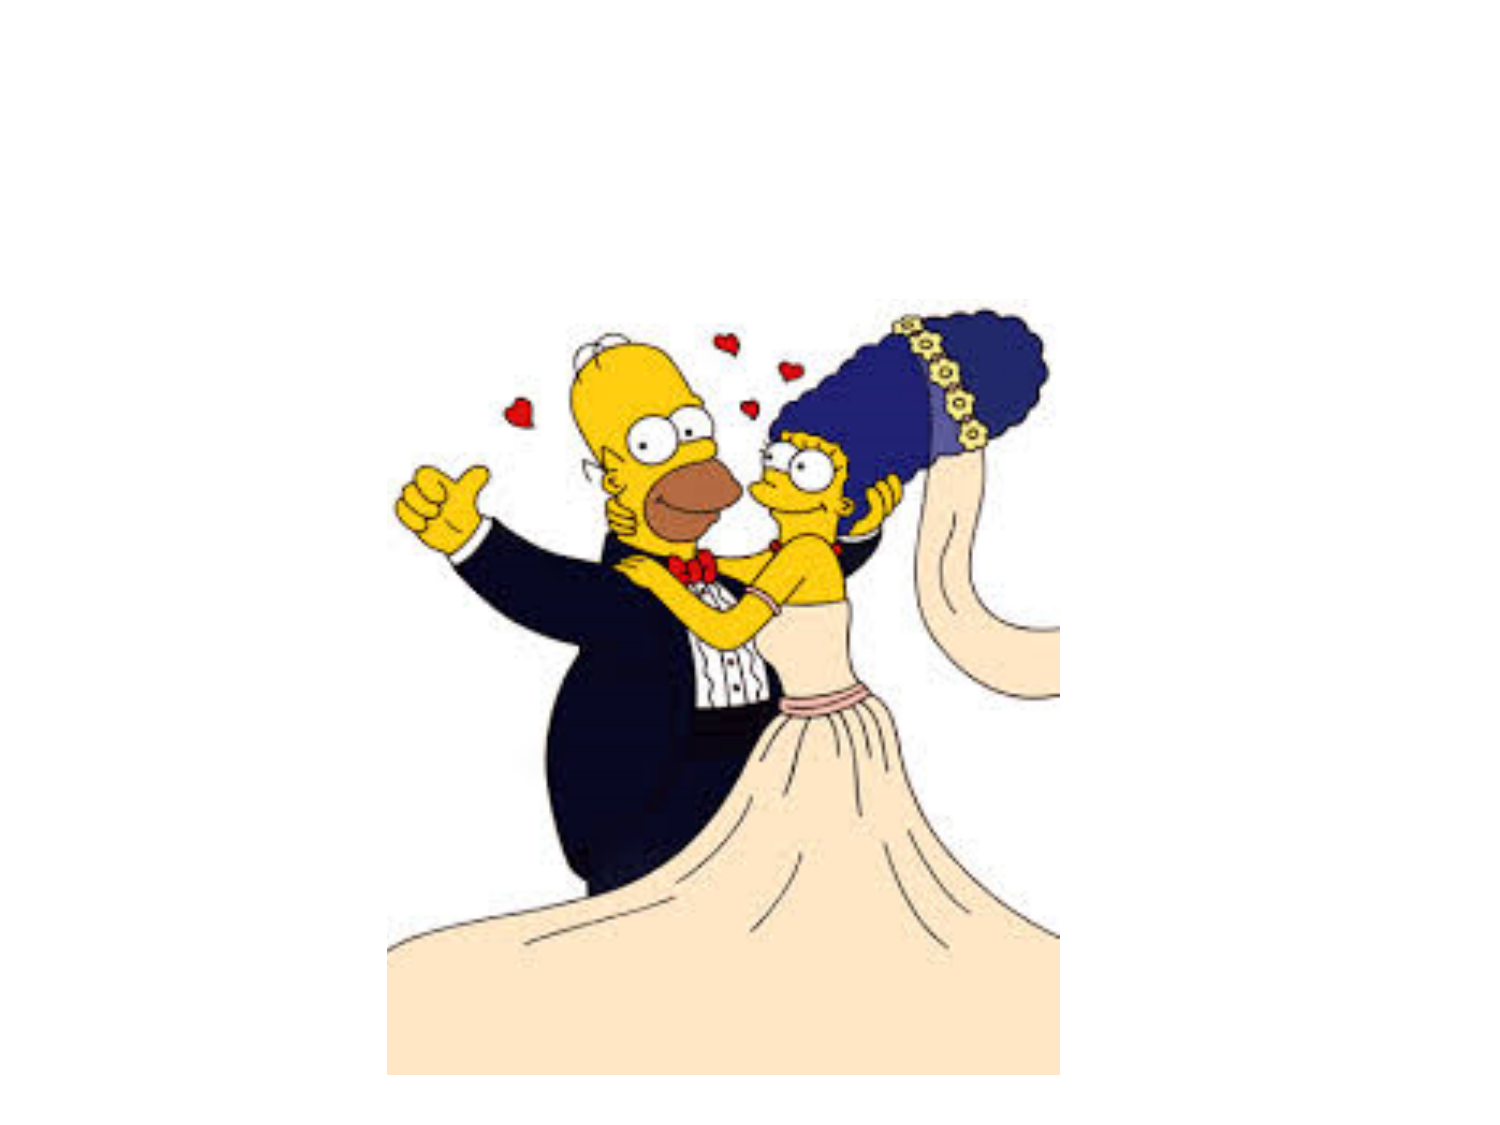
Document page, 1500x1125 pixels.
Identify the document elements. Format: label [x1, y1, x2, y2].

list [387, 299, 1060, 1075]
